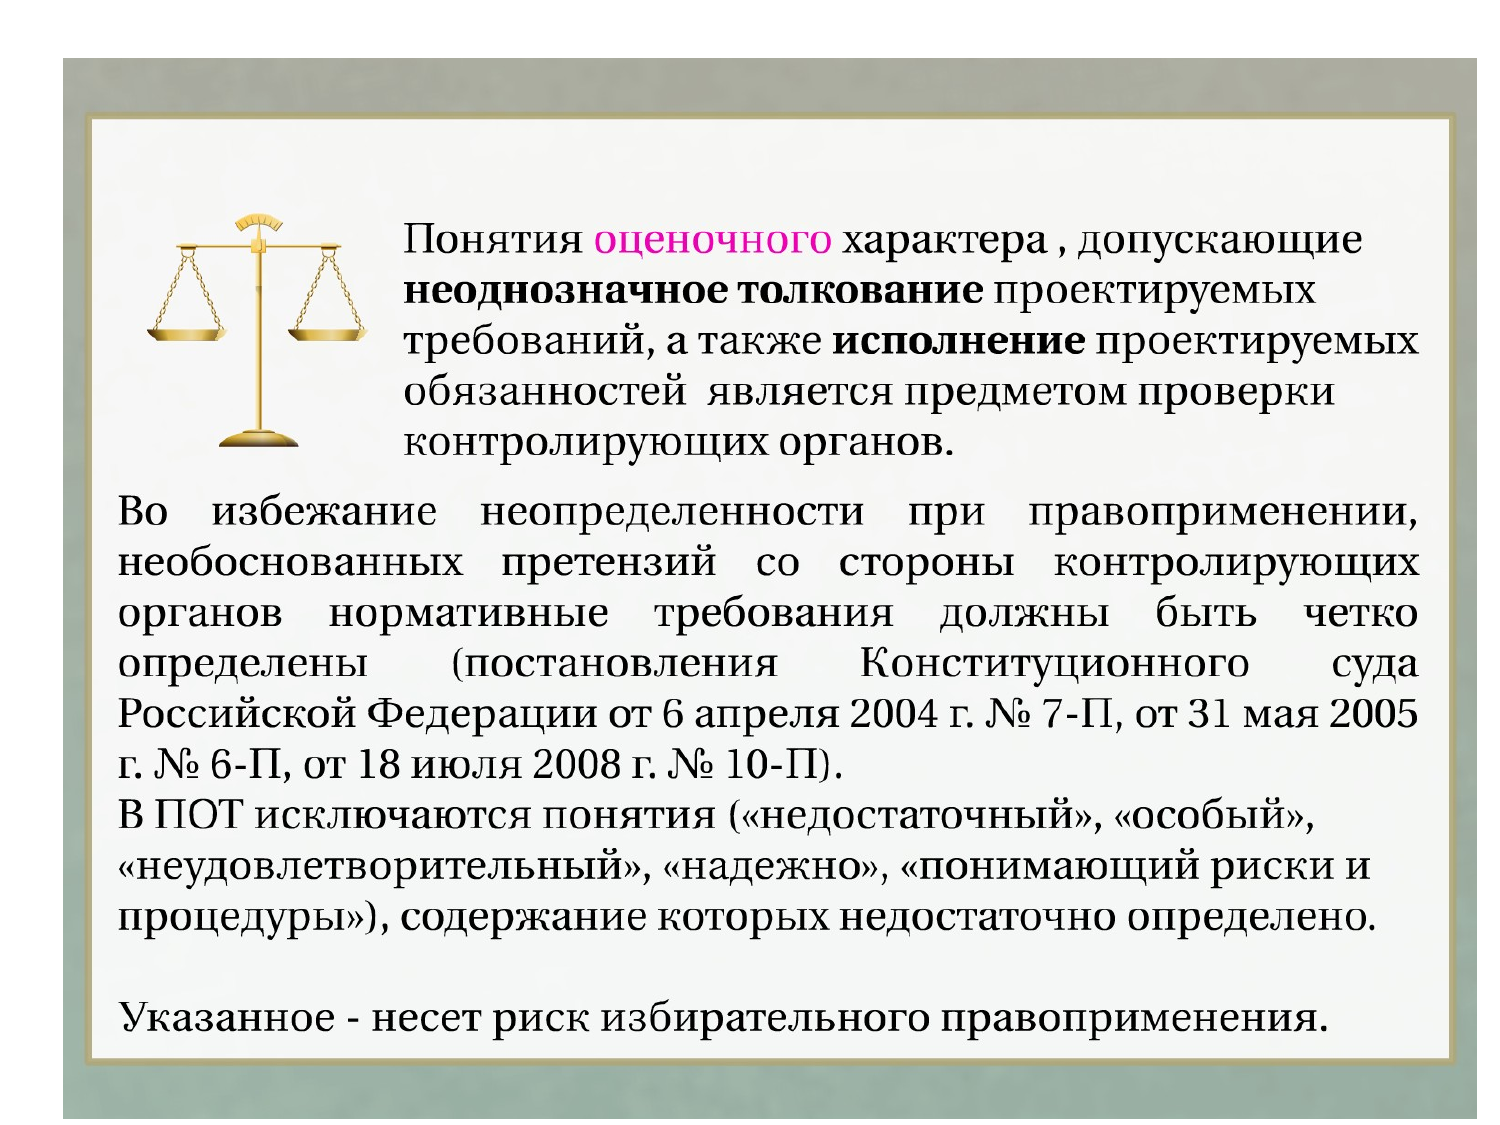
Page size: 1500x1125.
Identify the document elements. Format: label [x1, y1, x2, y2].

picture [63, 58, 1477, 1119]
